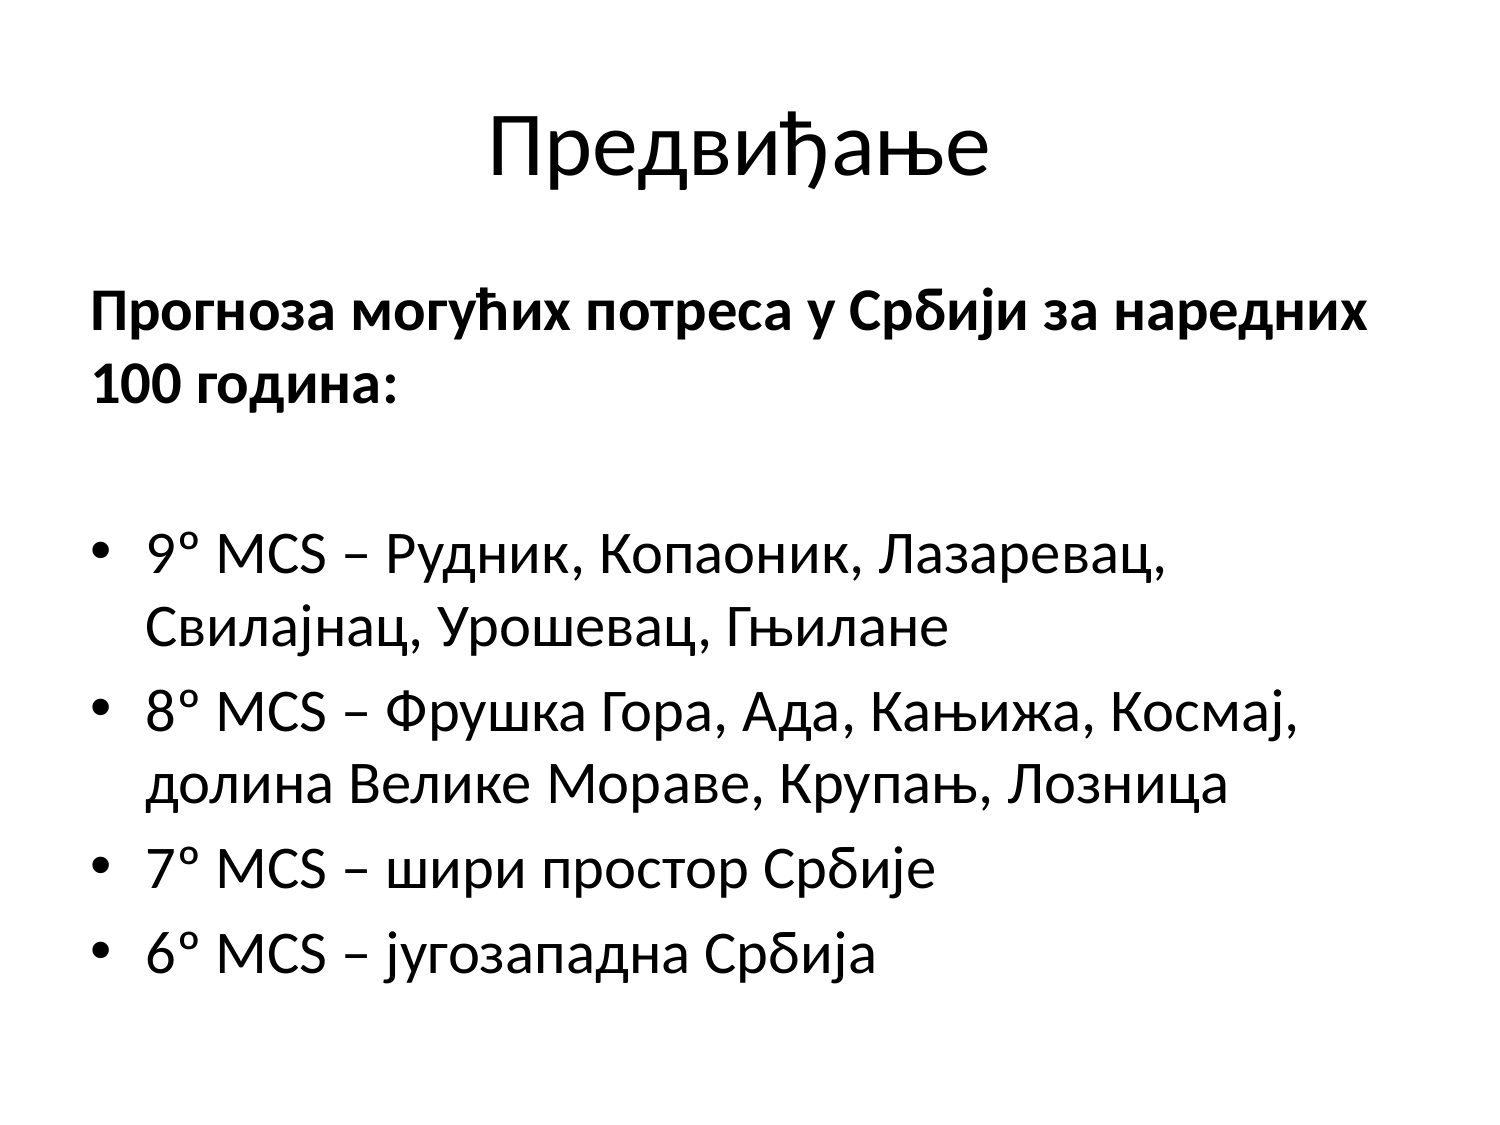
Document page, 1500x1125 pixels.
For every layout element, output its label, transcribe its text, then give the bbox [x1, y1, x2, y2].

title Предвиђање [75, 45, 1425, 233]
list Прогноза могућих потреса у Србији за наредних 100 година: 9º MCS – Рудник, Копаоник, Лазаревац, Свилајнац, Урошевац, Гњилaне 8º MCS – Фрушка Гора, Ада, Кањижа, Космај, долина Велике Морaве, Крупaњ, Лозницa 7º MCS – шири простор Србије 6º MCS – југозападна Србијa [75, 262, 1425, 1005]
